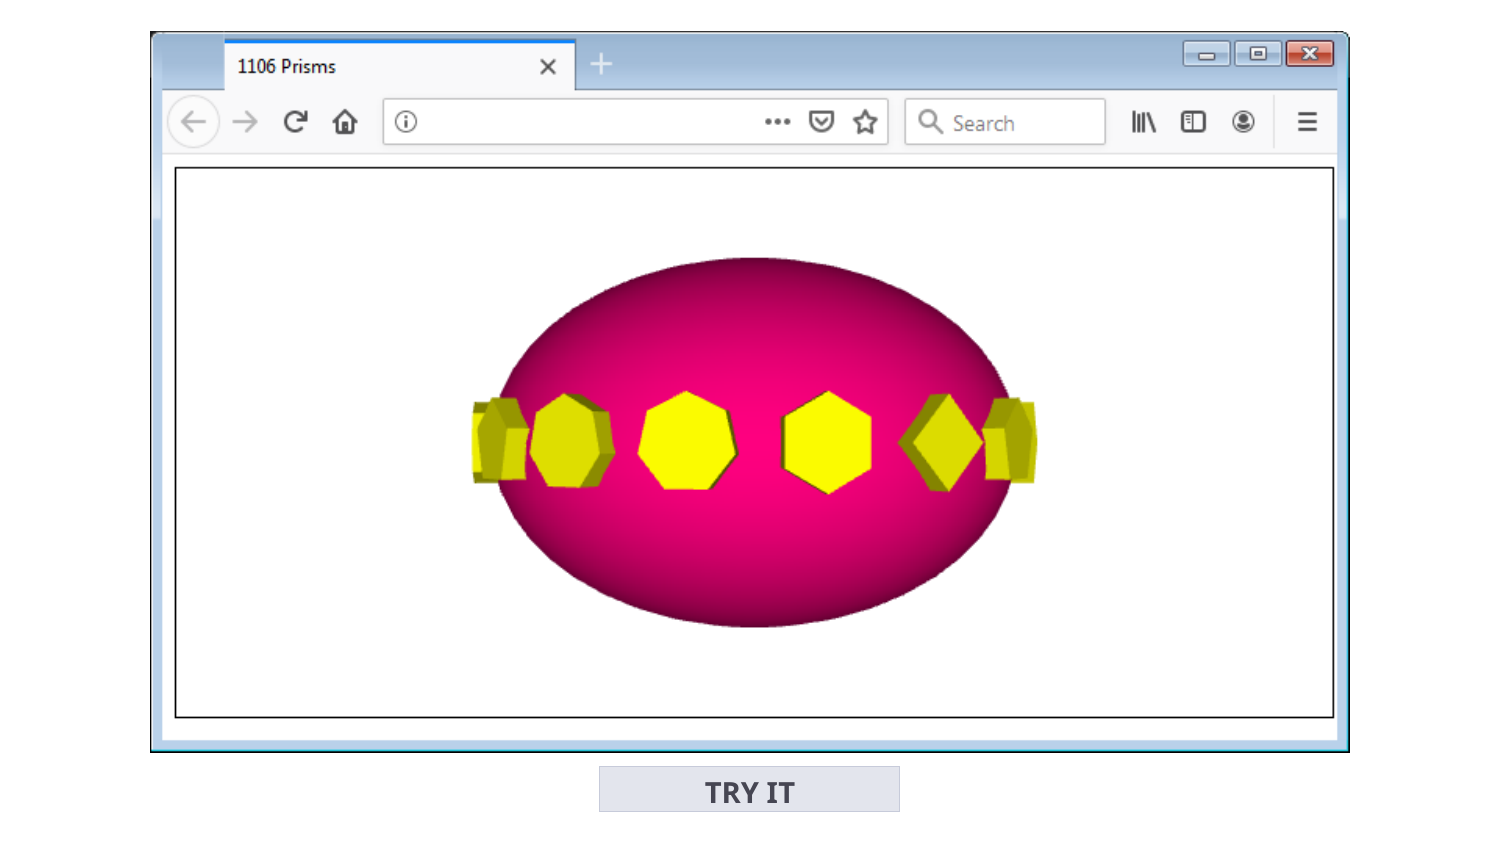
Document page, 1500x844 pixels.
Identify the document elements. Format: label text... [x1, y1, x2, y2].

text_box TRY IT [599, 766, 900, 812]
picture [149, 31, 1351, 753]
